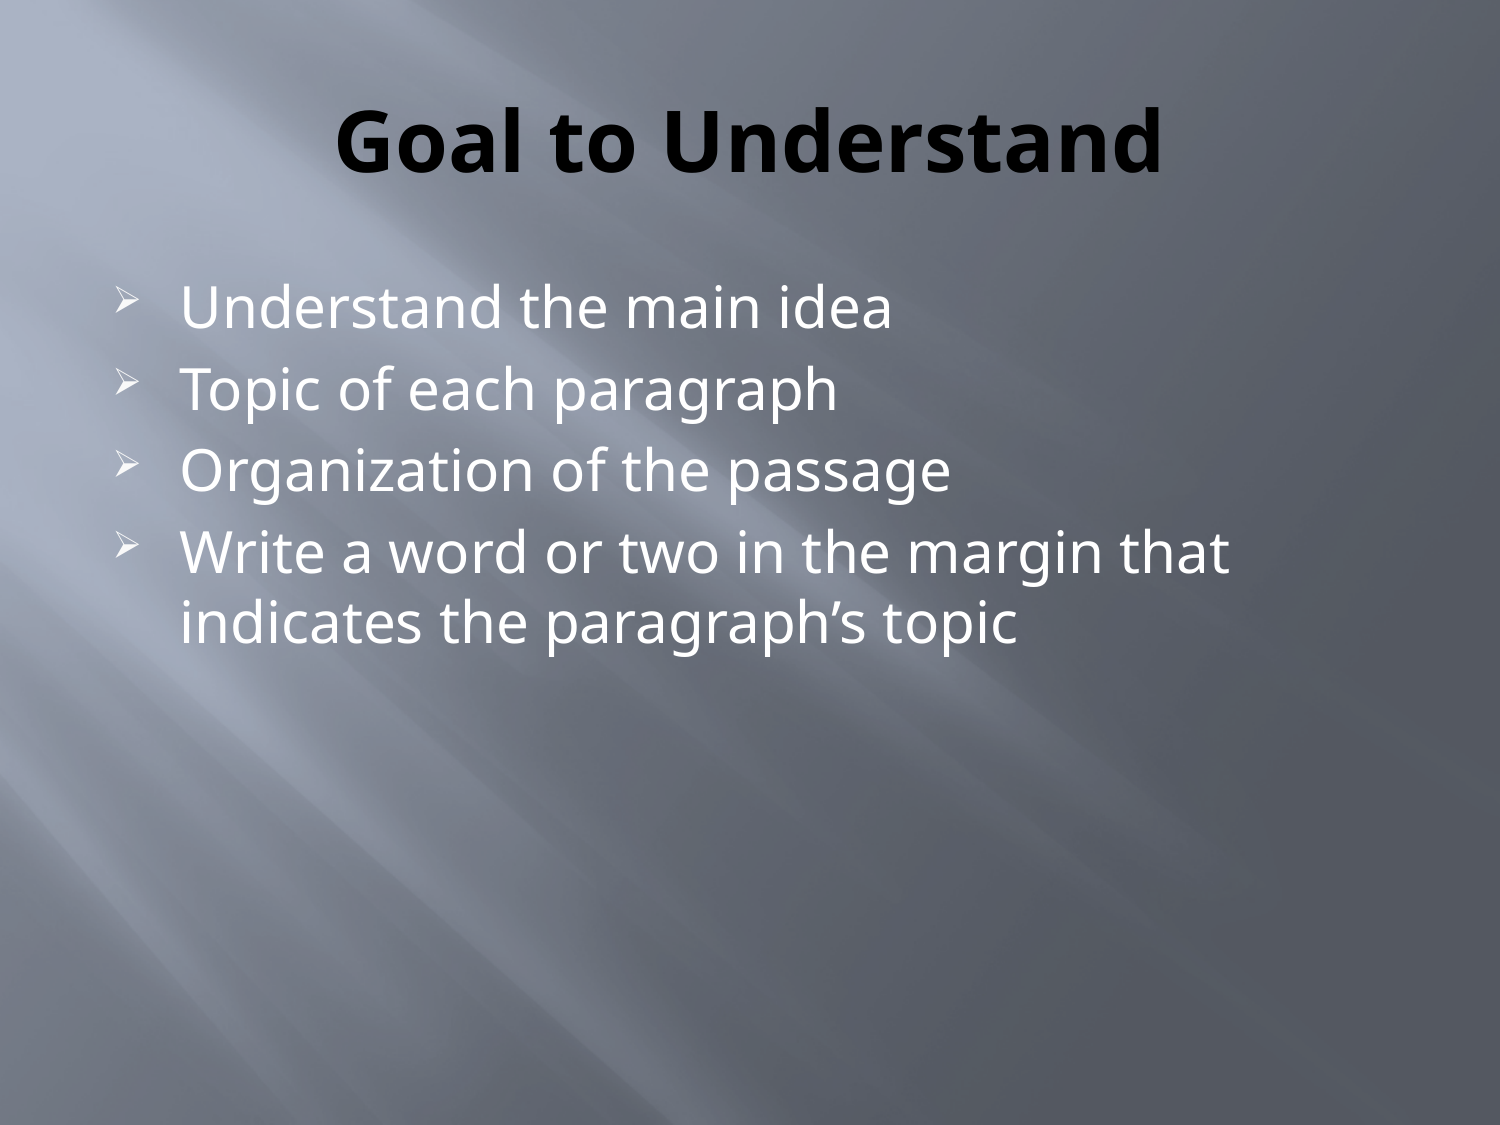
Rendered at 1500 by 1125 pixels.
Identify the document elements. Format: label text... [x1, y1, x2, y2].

title Goal to Understand [75, 45, 1425, 233]
list Understand the main idea Topic of each paragraph Organization of the passage Write a word or two in the margin that indicates the paragraph’s topic [75, 262, 1425, 1035]
